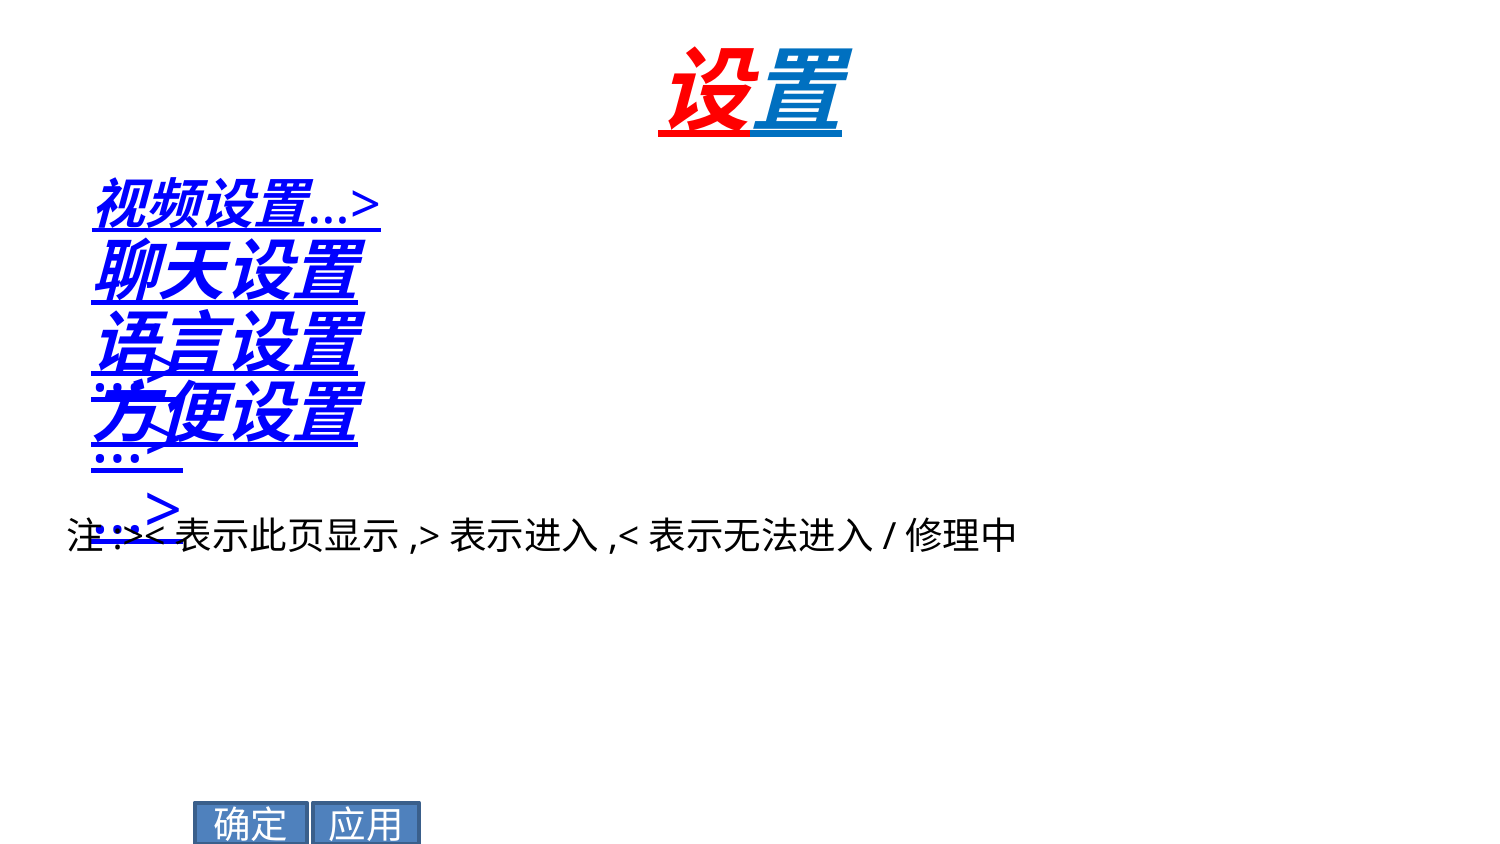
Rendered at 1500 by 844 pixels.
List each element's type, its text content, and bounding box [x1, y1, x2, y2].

text_box 确定 [193, 801, 309, 844]
text_box 语言设置…> [76, 291, 455, 495]
title 设置 [0, 0, 1500, 174]
text_box 注:><表示此页显示,>表示进入,<表示无法进入/修理中 [51, 504, 1033, 565]
text_box 聊天设置…> [76, 257, 455, 291]
text_box [76, 161, 455, 257]
text_box 方便设置…> [76, 495, 455, 504]
text_box 应用 [311, 801, 421, 844]
